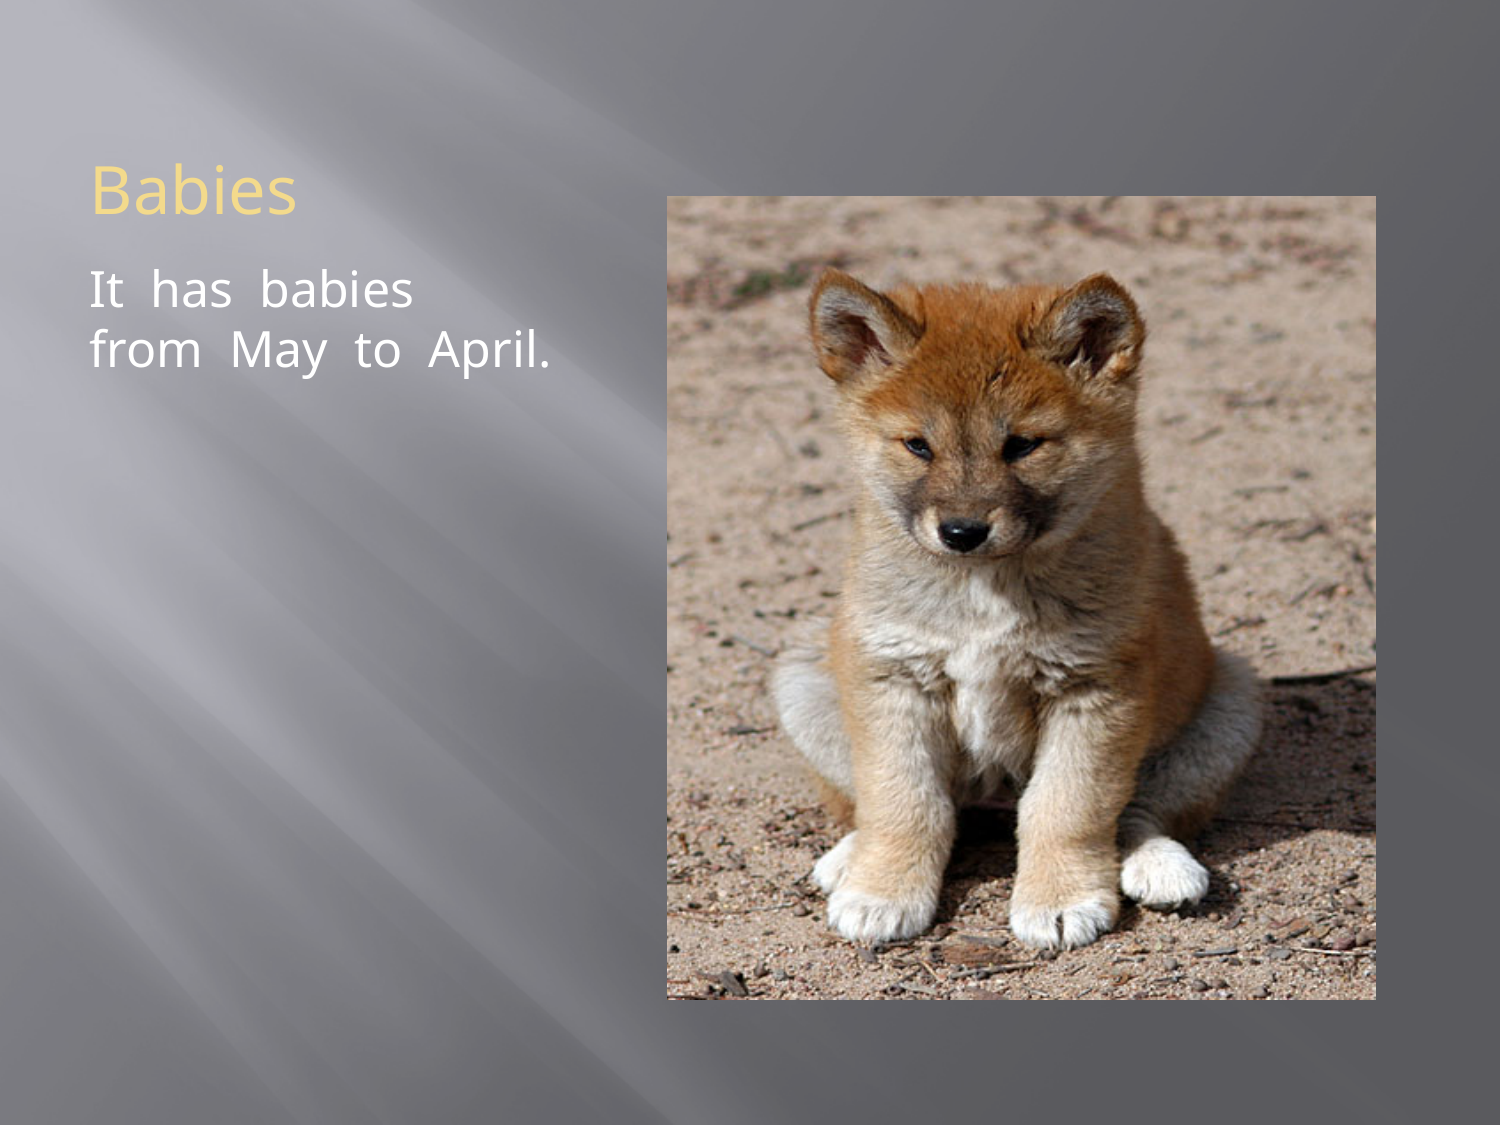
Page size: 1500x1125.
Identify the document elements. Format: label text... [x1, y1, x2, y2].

list It has babies from May to April. [75, 249, 569, 1005]
title Babies [75, 44, 569, 236]
picture [667, 196, 1377, 1001]
